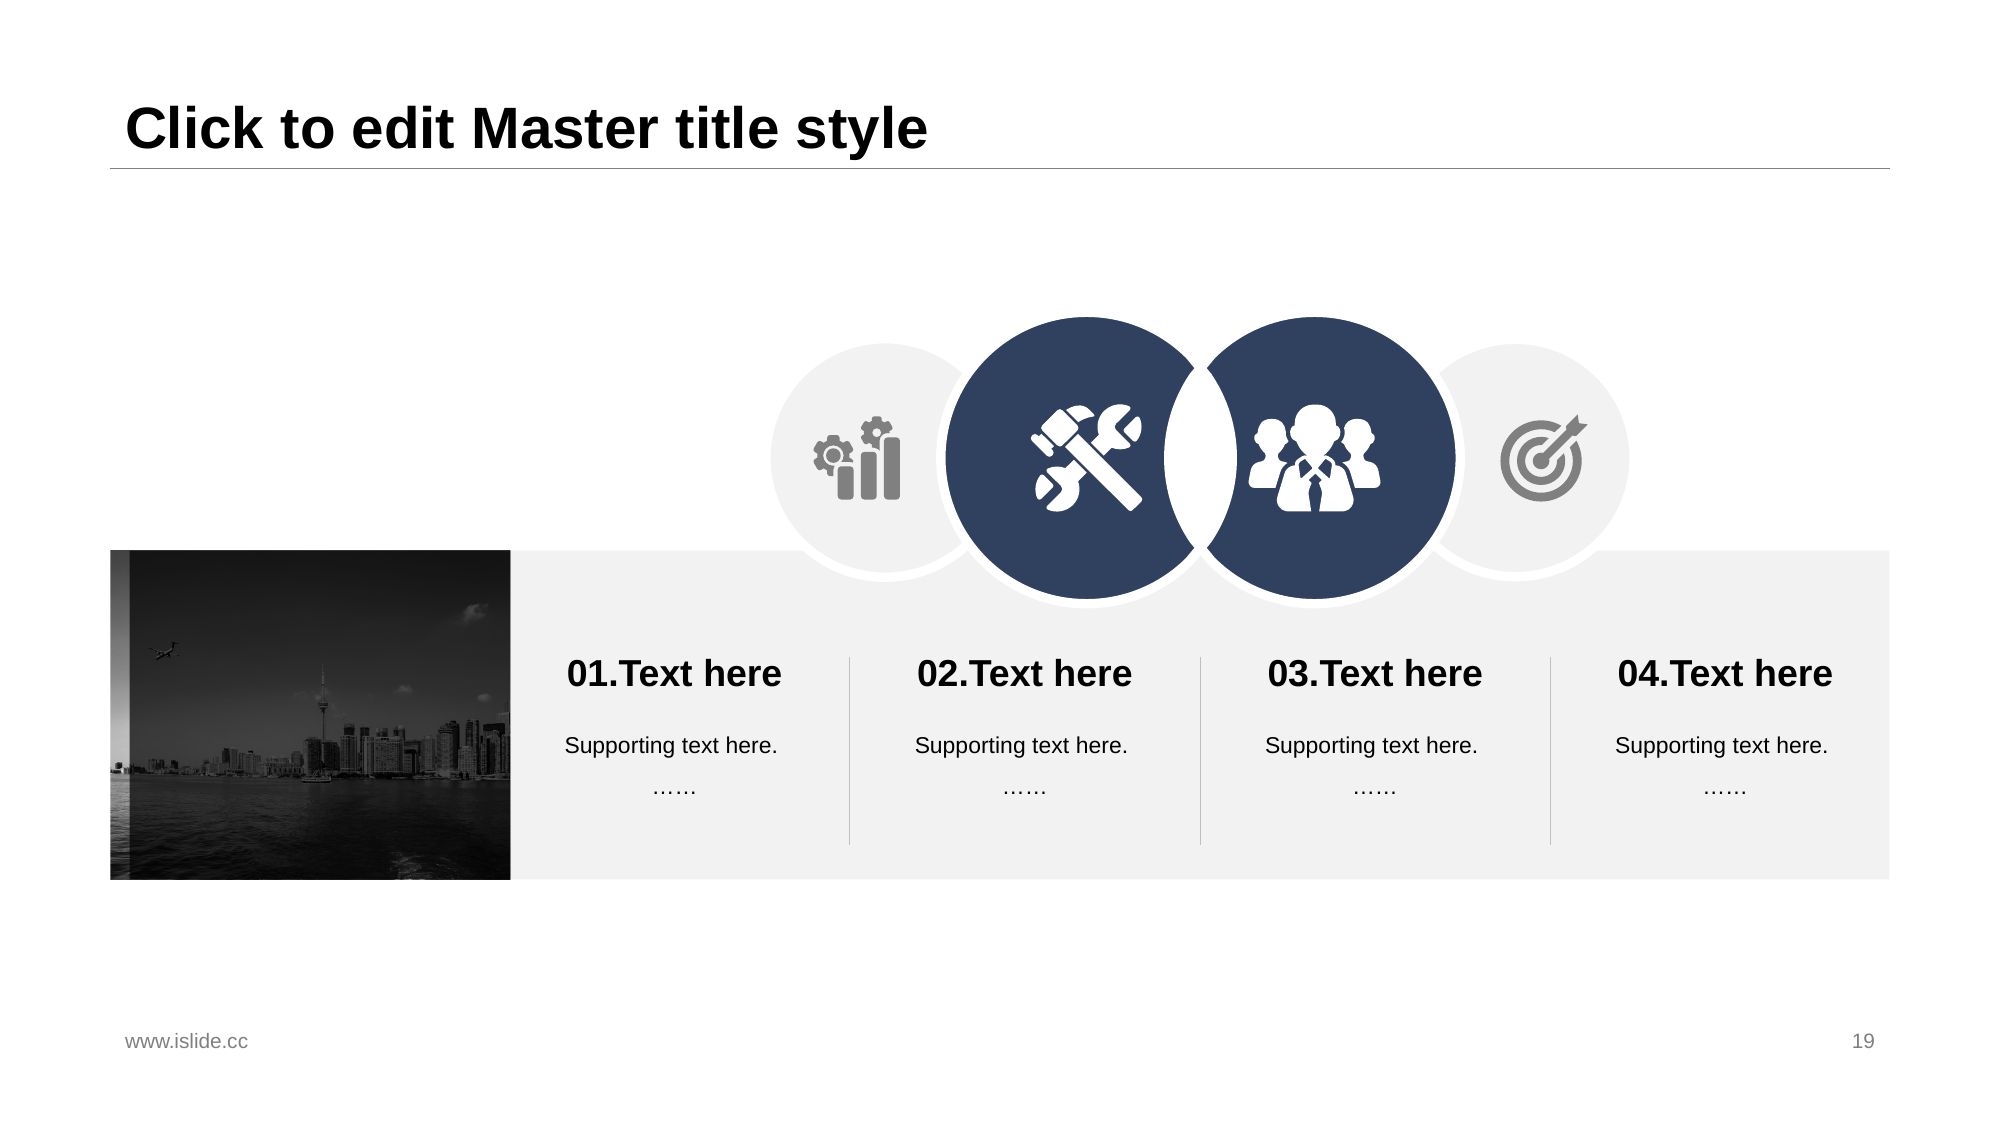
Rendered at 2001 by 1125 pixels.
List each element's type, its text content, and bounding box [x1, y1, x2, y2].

footer www.islide.cc [109, 1023, 790, 1058]
title Click to edit Master title style [109, 0, 1890, 169]
slide_number 19 [1412, 1023, 1890, 1058]
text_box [110, 312, 1890, 880]
